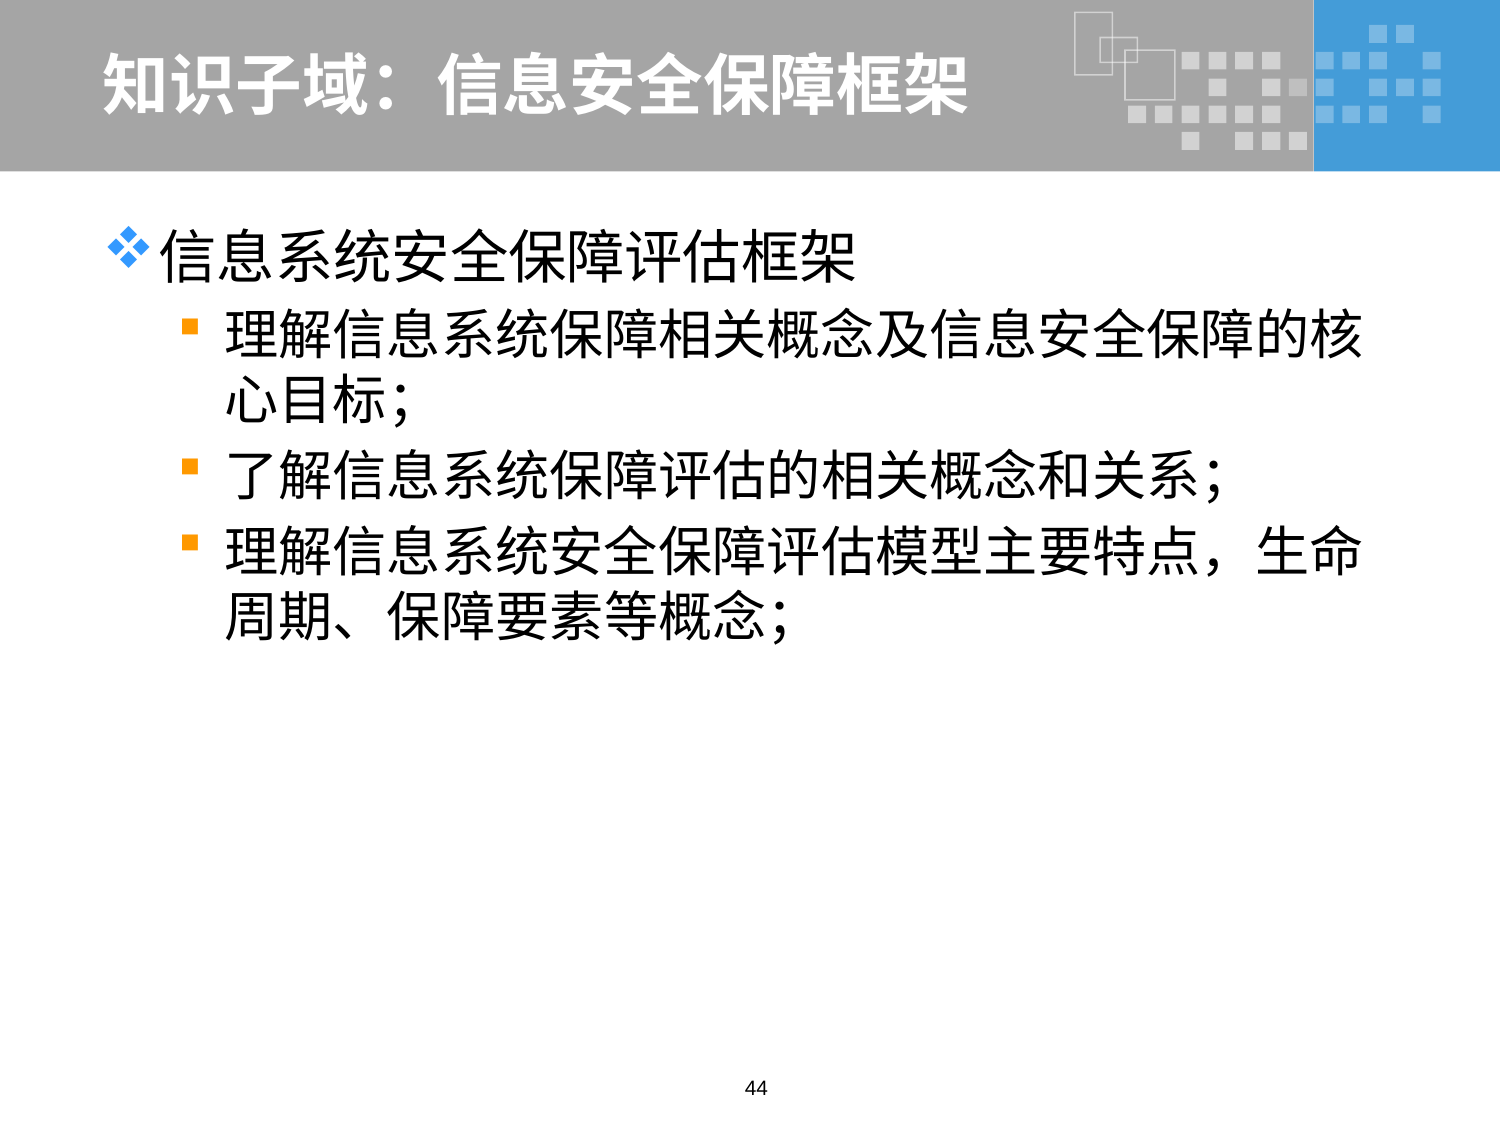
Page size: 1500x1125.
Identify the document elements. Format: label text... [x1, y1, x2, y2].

list 信息系统安全保障评估框架 理解信息系统保障相关概念及信息安全保障的核心目标； 了解信息系统保障评估的相关概念和关系； 理解信息系统安全保障评估模型主要特点，生命周期、保障要素等概念； [87, 212, 1432, 1050]
slide_number 44 [687, 1066, 826, 1111]
title 知识子域：信息安全保障框架 [87, 42, 1252, 123]
